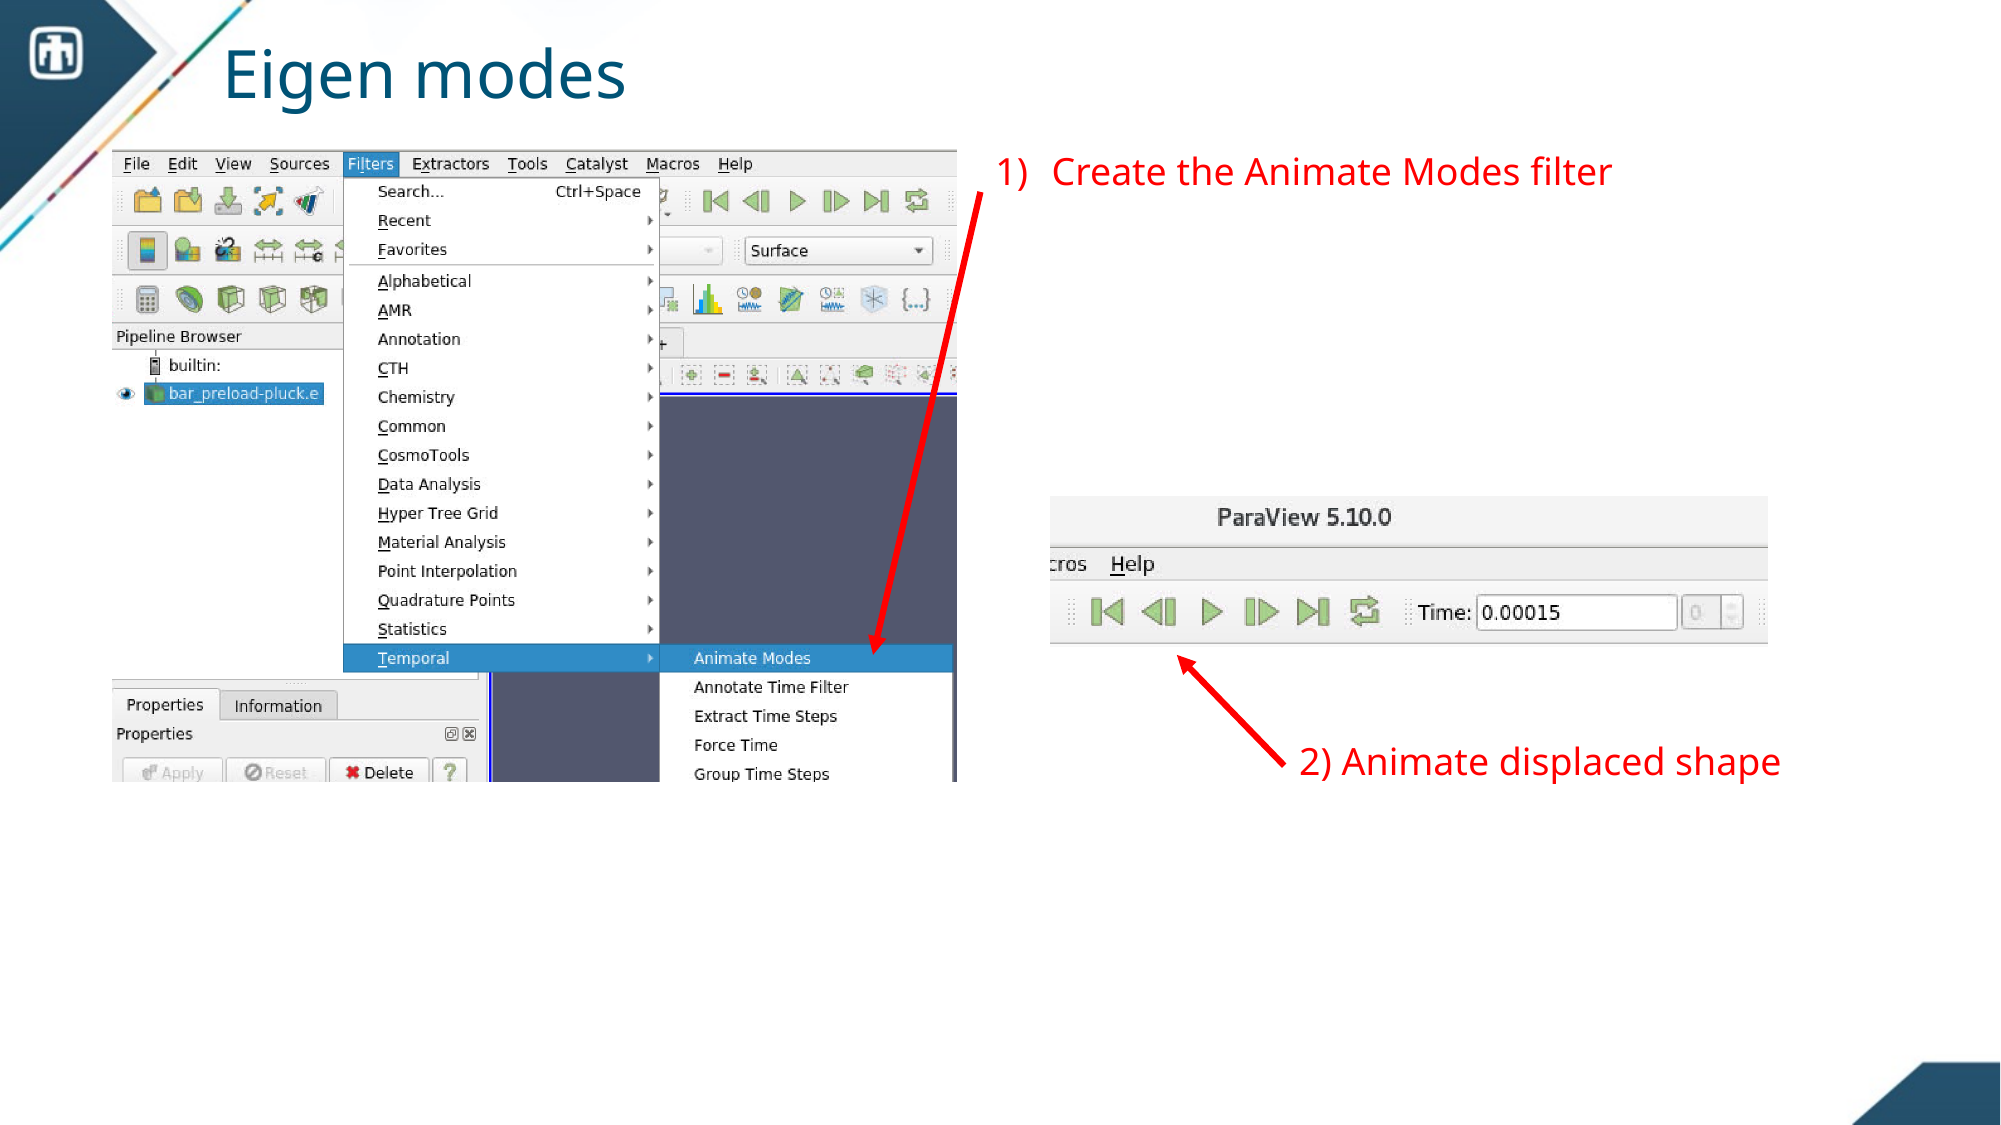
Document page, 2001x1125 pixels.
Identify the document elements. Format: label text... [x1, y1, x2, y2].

picture [0, 0, 2001, 1125]
title Eigen modes [222, 13, 1879, 141]
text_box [872, 191, 981, 655]
text_box Create the Animate Modes filter [980, 140, 1603, 243]
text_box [1176, 654, 1285, 766]
text_box 2) Animate displaced shape [1284, 730, 1754, 802]
